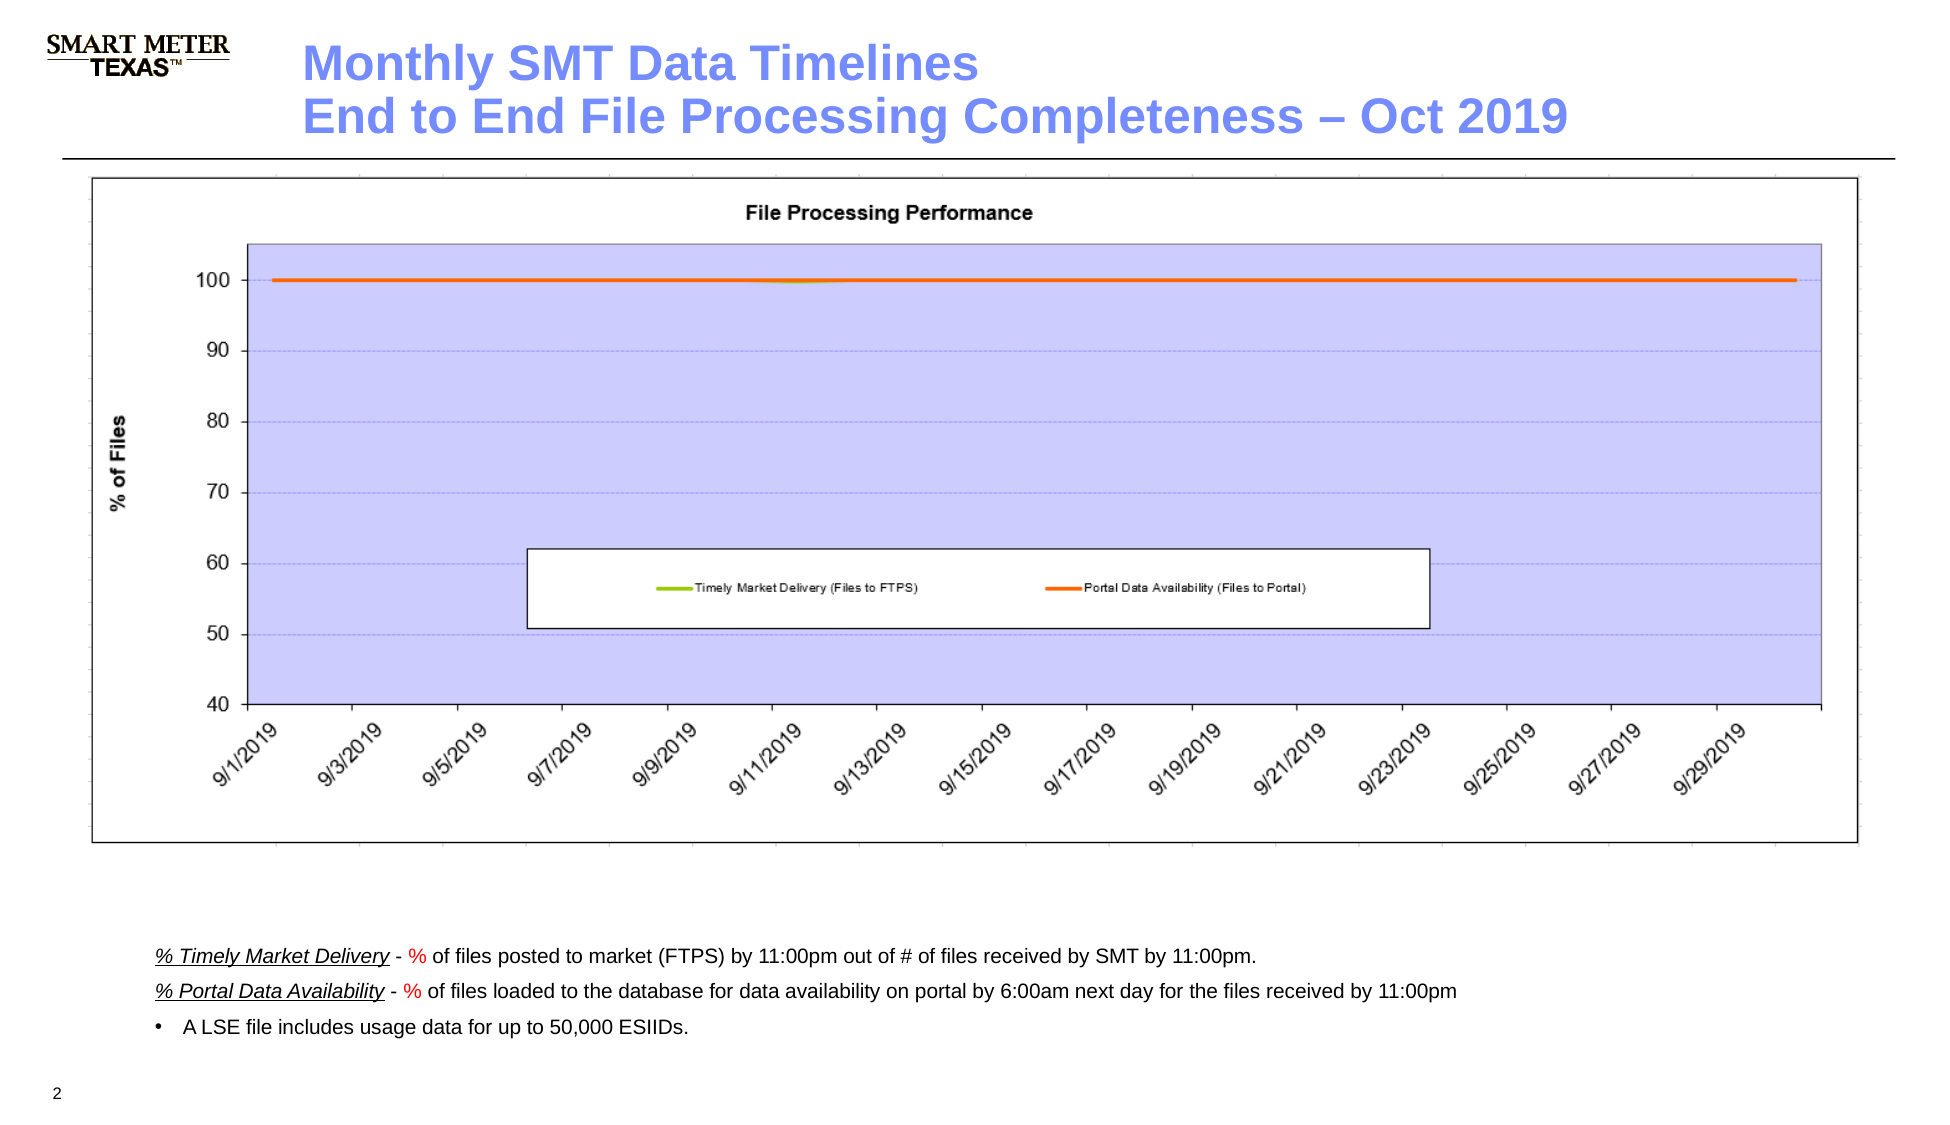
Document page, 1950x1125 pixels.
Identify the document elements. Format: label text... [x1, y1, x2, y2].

text_box % Timely Market Delivery - % of files posted to market (FTPS) by 11:00pm out of # of files received by SMT by 11:00pm. % Portal Data Availability - % of files loaded to the database for data availability on portal by 6:00am next day for the files received by 11:00pm A LSE file includes usage data for up to 50,000 ESIIDs. [140, 899, 1888, 1046]
slide_number 2 [37, 1074, 116, 1106]
picture [88, 174, 1862, 848]
picture [33, 24, 238, 84]
text_box 2 [32, 1066, 248, 1120]
title Monthly SMT Data Timelines End to End File Processing Completeness – Oct 2019 [287, 49, 1863, 133]
